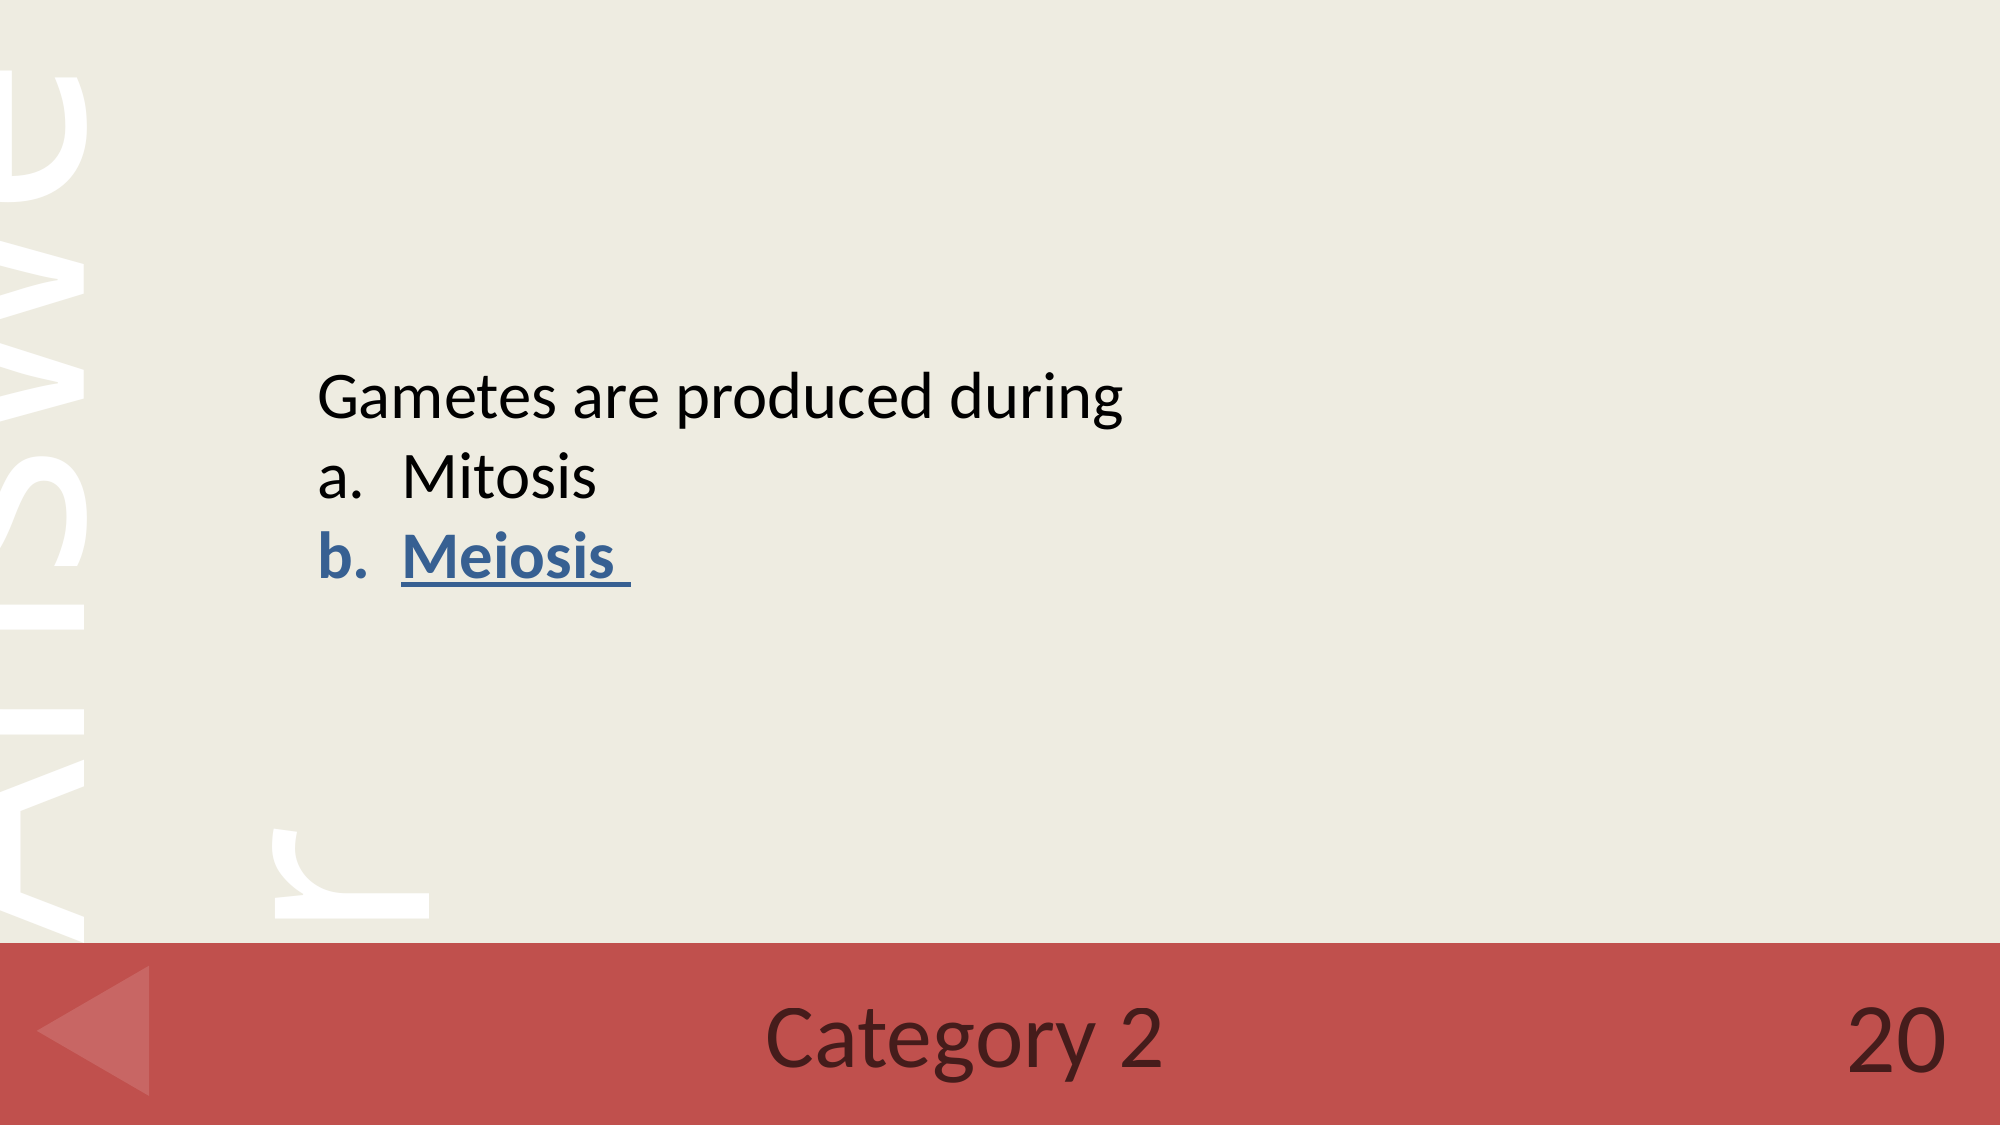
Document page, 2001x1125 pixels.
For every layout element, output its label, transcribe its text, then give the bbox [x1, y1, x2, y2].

list Gametes are produced during Mitosis Meiosis [302, 307, 1760, 636]
title Category 2 [65, 937, 1866, 1125]
list 20 [1866, 967, 1963, 1097]
